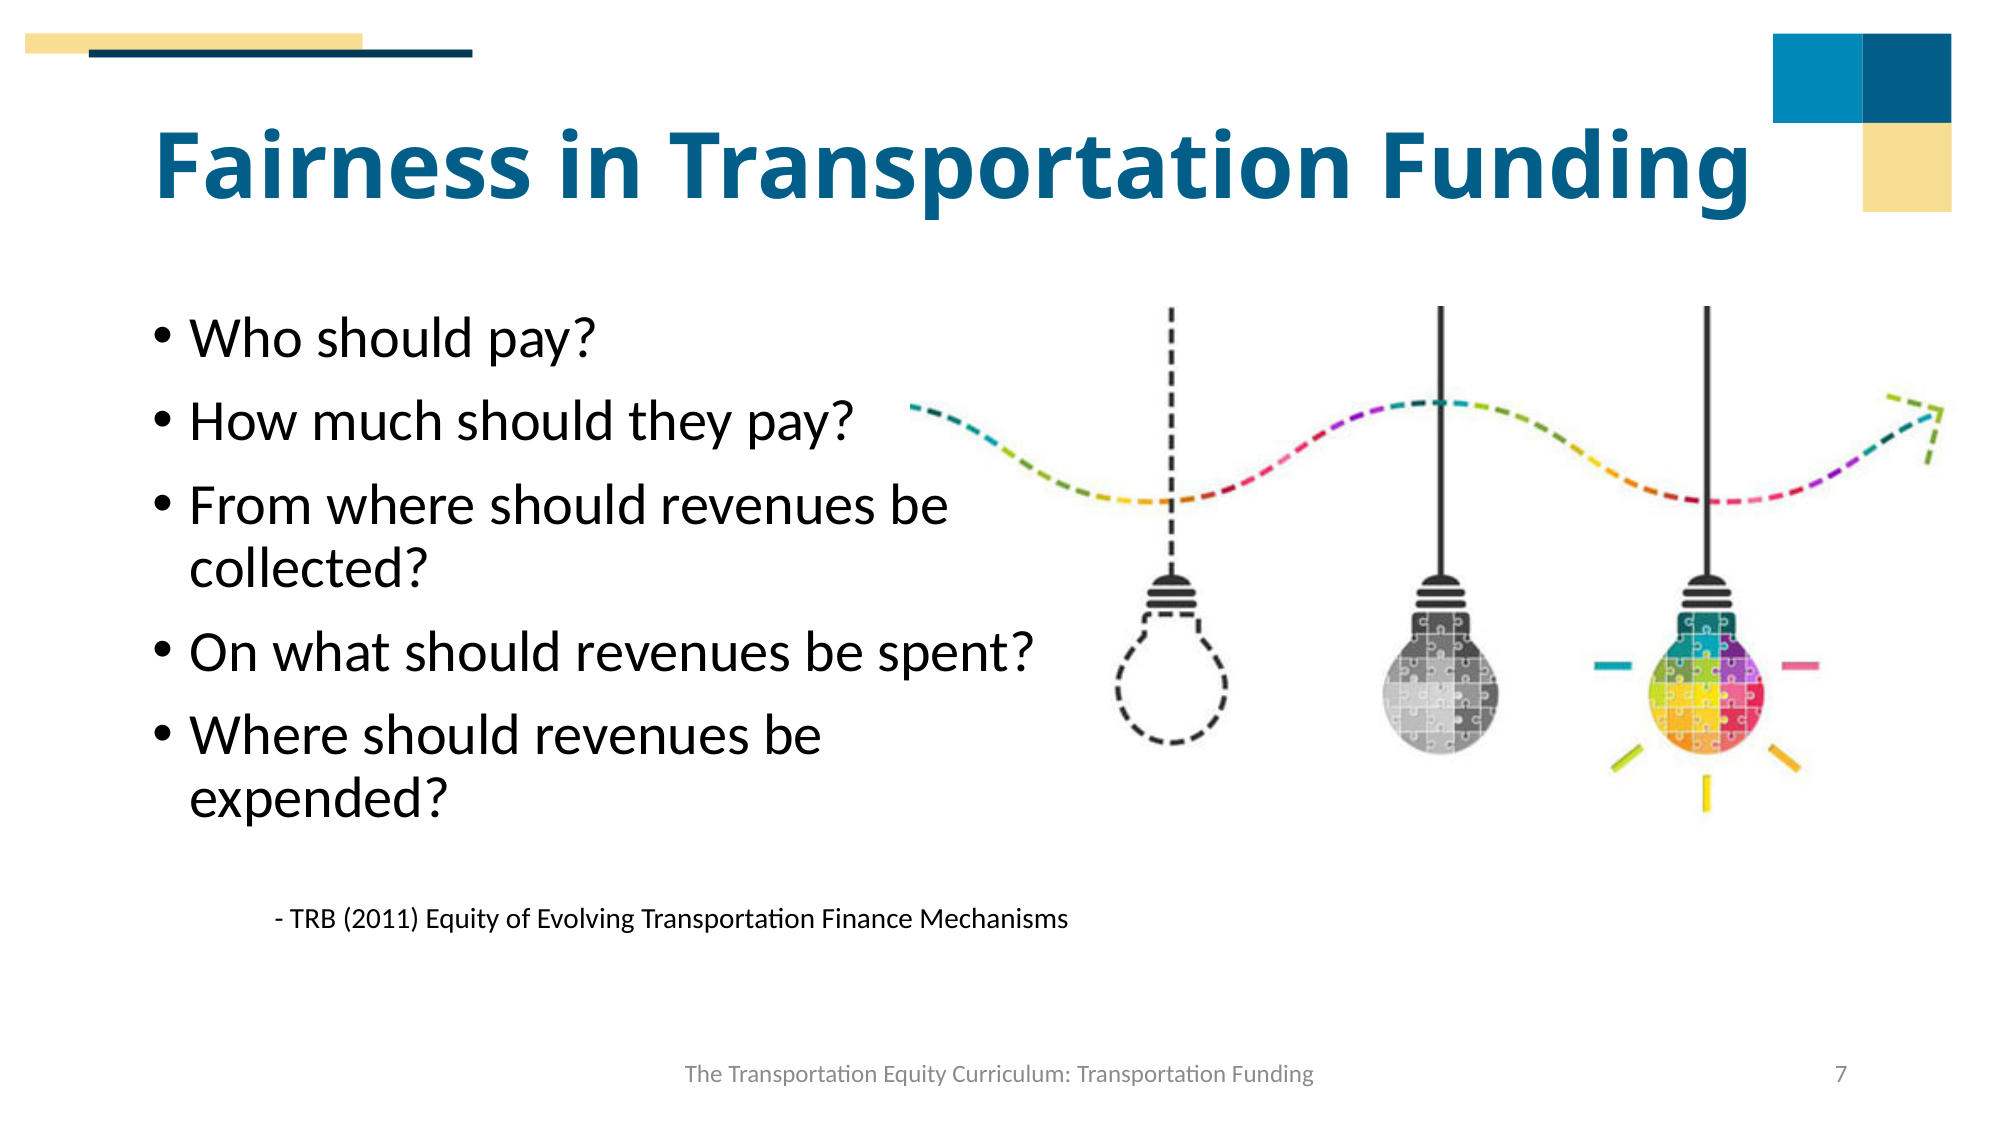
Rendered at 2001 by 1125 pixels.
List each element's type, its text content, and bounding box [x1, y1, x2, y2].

title Fairness in Transportation Funding [137, 59, 1863, 278]
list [910, 306, 2000, 894]
footer The Transportation Equity Curriculum: Transportation Funding [662, 1042, 1338, 1103]
list Who should pay? How much should they pay? From where should revenues be collected? On what should revenues be spent? Where should revenues be expended? - TRB (2011) Equity of Evolving Transportation Finance Mechanisms [137, 299, 1085, 1014]
slide_number 7 [1412, 1042, 1863, 1103]
